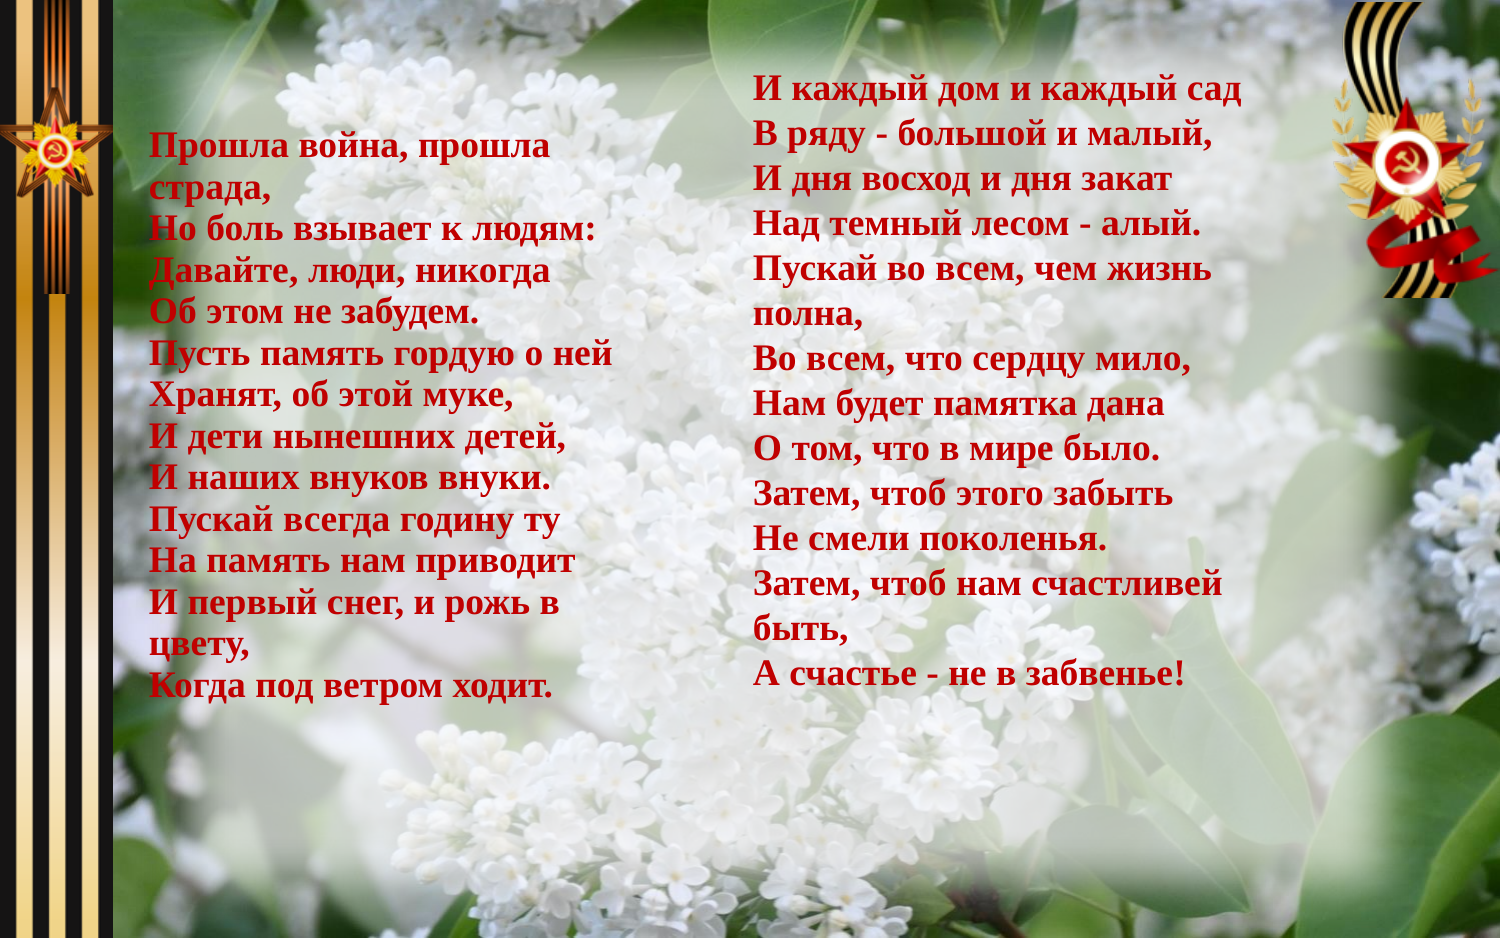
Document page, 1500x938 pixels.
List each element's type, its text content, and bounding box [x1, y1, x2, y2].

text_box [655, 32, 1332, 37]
text_box И каждый дом и каждый сад В ряду - большой и малый, И дня восход и дня закат Над темный лесом - алый. Пускай во всем, чем жизнь полна, Во всем, что сердцу мило, Нам будет памятка дана О том, что в мире было. Затем, чтоб этого забыть Не смели поколенья. Затем, чтоб нам счастливей быть, А счастье - не в забвенье! [738, 55, 1282, 700]
text_box И женщины с бойцами встанут рядом, и дети нам патроны поднесут, и надо всеми нами зацветут старинные знамена Петрограда. Руками сжав обугленное сердце, такое обещание даю я, горожанка, мать красноармейца, погибшего под Стрельною в бою: Мы будем драться с беззаветной силой, мы одолеем бешеных зверей, мы победим, клянусь тебе, Россия, от имени российских матерей. [168, 298, 1404, 905]
table_header Прошла война, прошла страда, Но боль взывает к людям: Давайте, люди, никогда Об этом не забудем. Пусть память гордую о ней Хранят, об этой муке, И дети нынешних детей, И наших внуков внуки. Пускай всегда годину ту На память нам приводит И первый снег, и рожь в цвету, Когда под ветром ходит. [136, 20, 655, 847]
picture [0, 0, 1500, 938]
